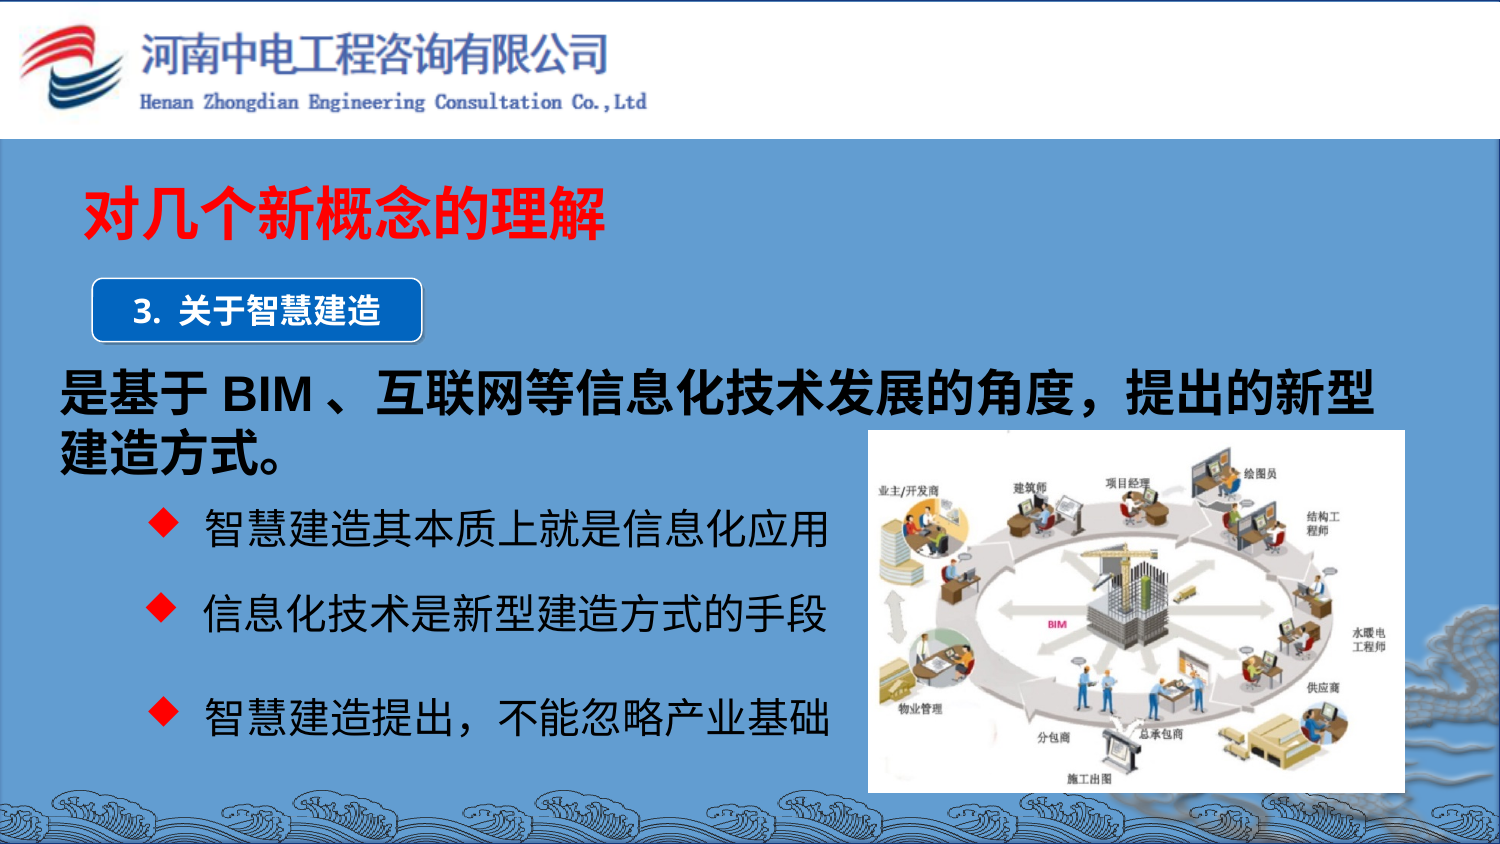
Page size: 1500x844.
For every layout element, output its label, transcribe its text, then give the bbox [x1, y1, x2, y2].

text_box 对几个新概念的理解 [68, 169, 623, 255]
text_box 是基于BIM、互联网等信息化技术发展的角度，提出的新型建造方式。 [45, 353, 1405, 489]
text_box 信息化技术是新型建造方式的手段 [127, 580, 844, 646]
text_box 3. 关于智慧建造 [92, 278, 422, 342]
picture [867, 429, 1406, 793]
picture [0, 2, 1500, 140]
text_box 智慧建造提出，不能忽略产业基础 [130, 684, 846, 750]
text_box 智慧建造其本质上就是信息化应用 [130, 495, 846, 561]
